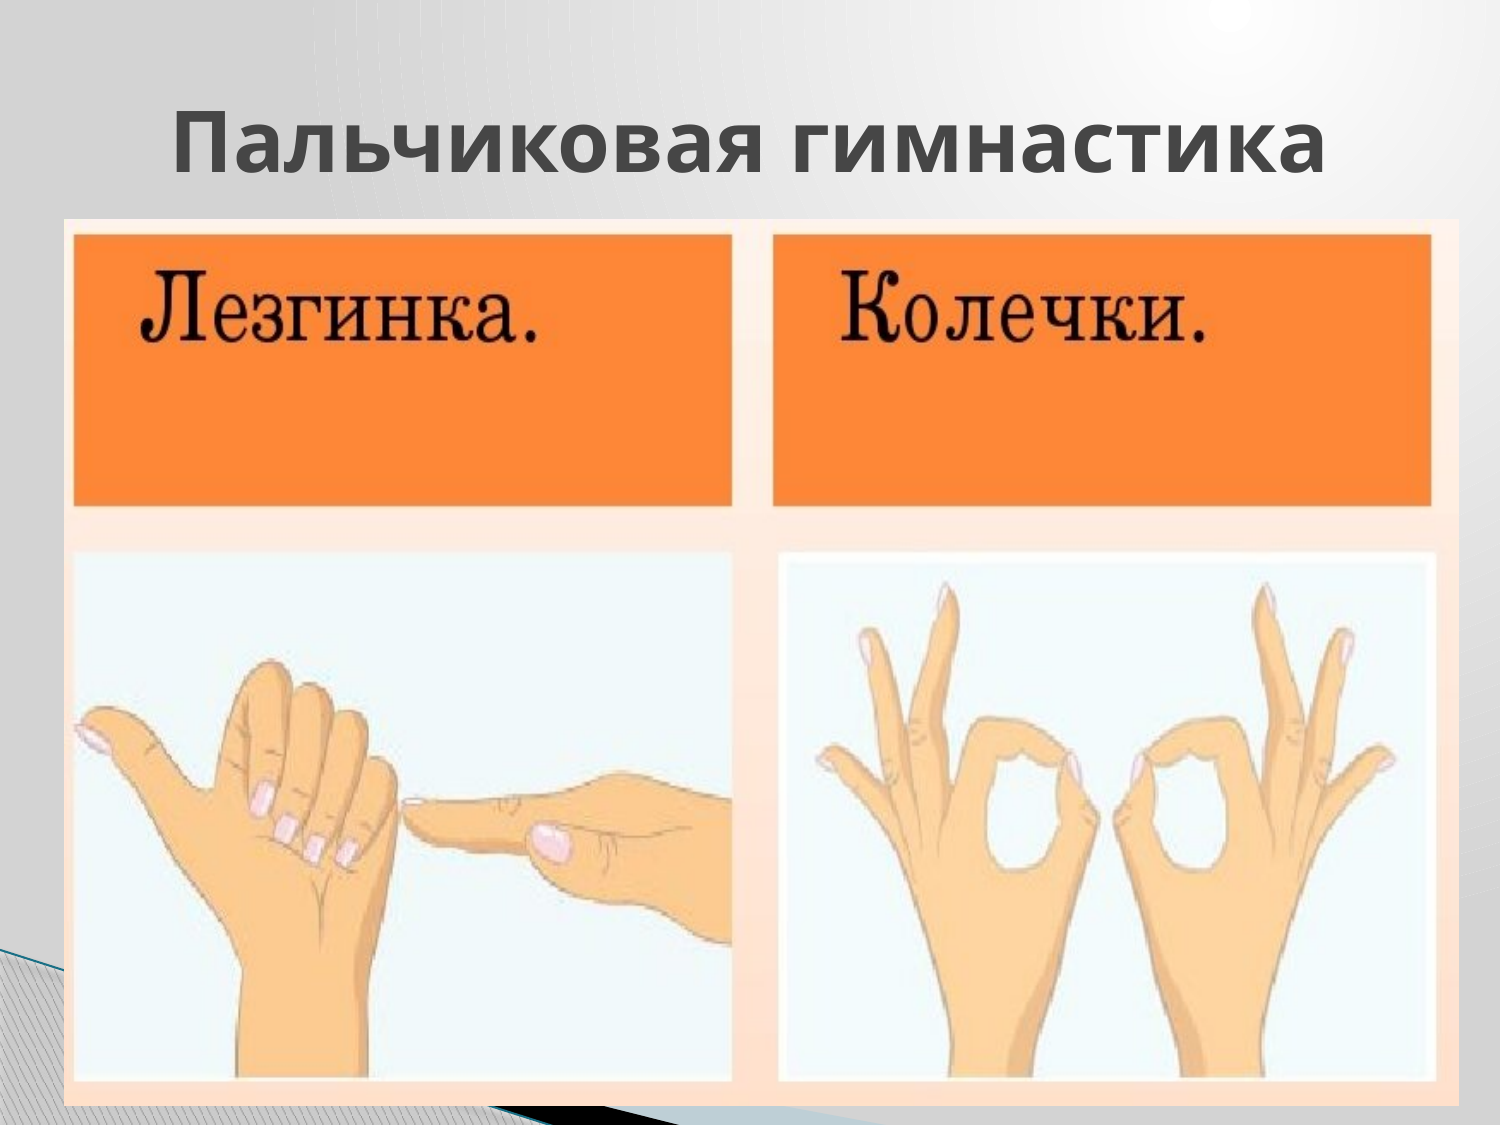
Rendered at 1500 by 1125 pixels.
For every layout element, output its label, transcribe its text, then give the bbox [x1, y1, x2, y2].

title Пальчиковая гимнастика [75, 45, 1425, 219]
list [64, 219, 1459, 1107]
